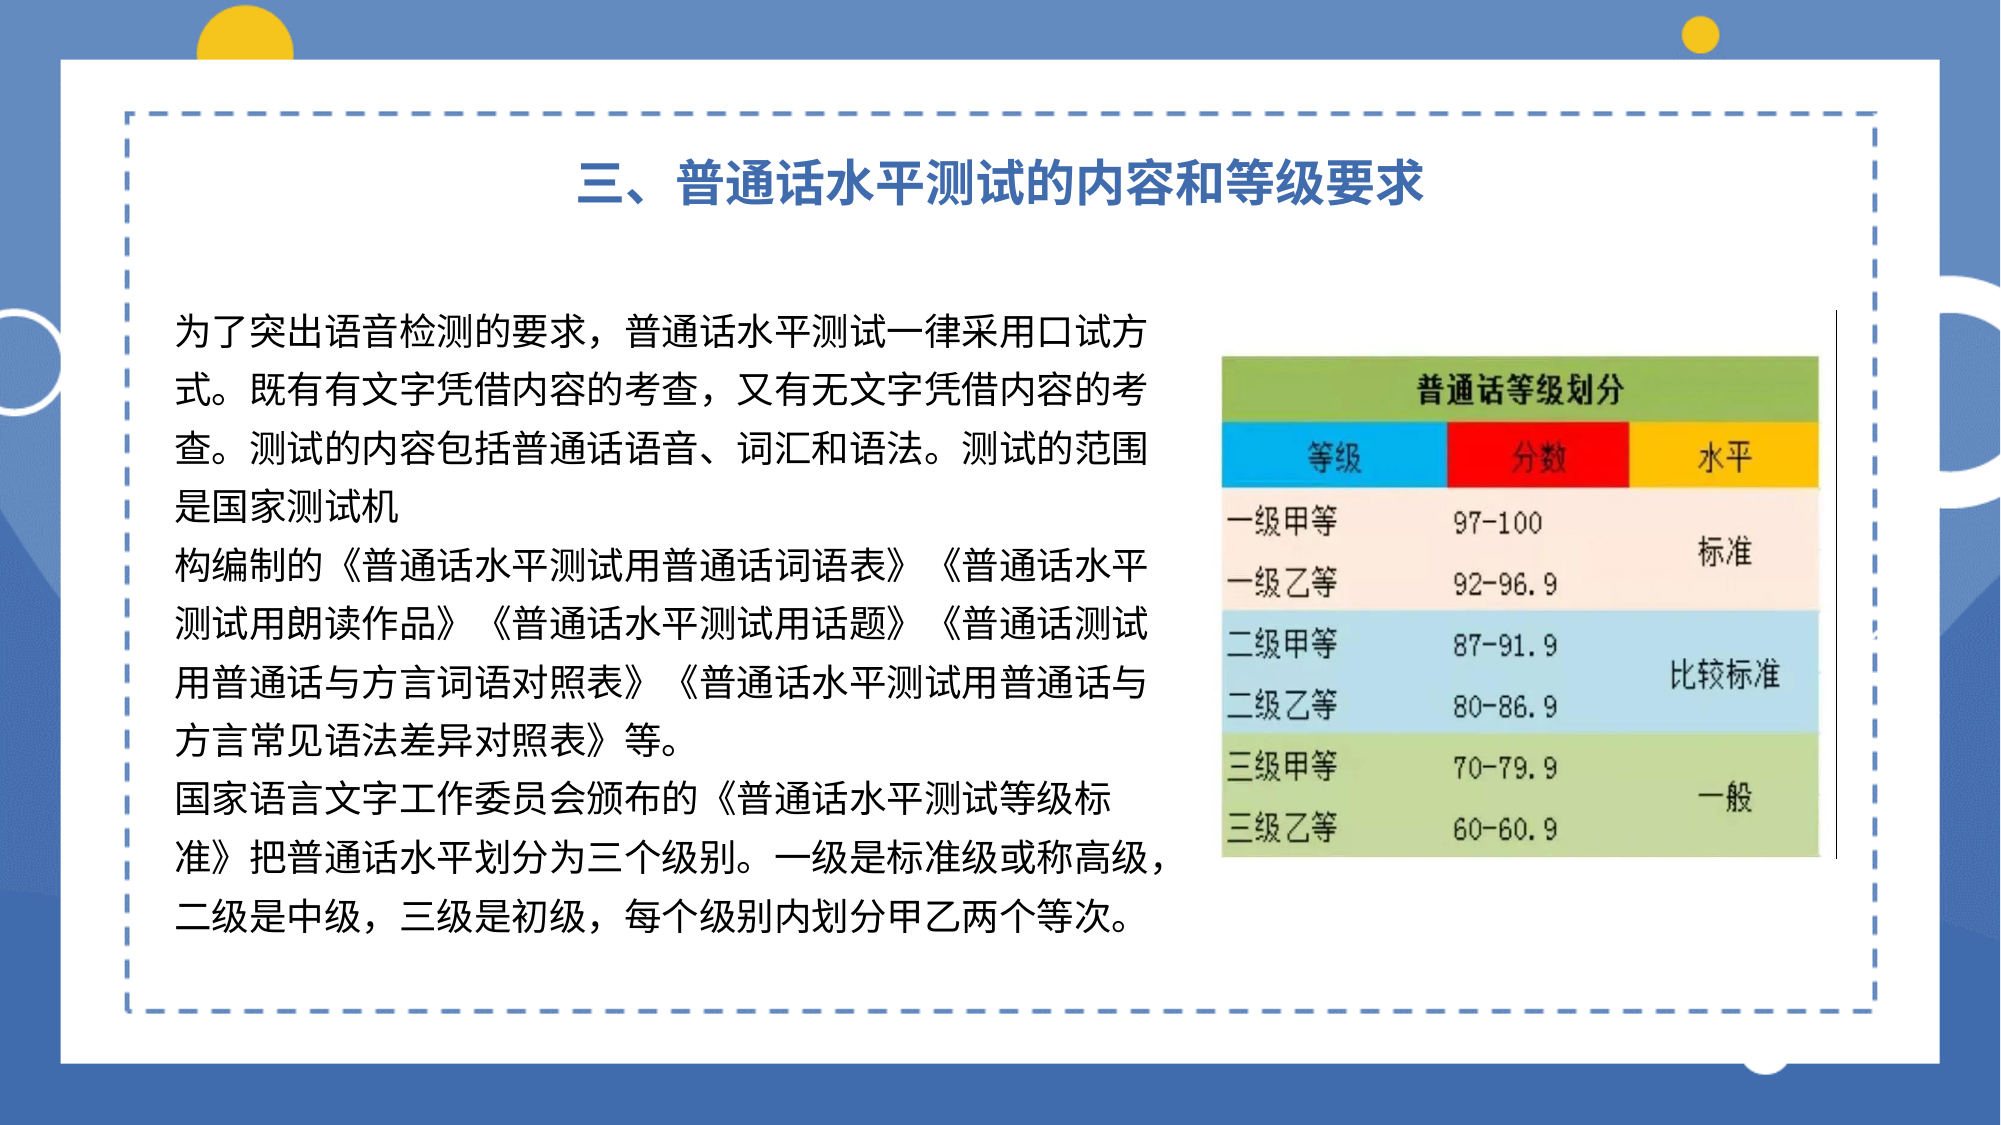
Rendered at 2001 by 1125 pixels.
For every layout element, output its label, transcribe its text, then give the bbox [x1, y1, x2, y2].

text_box 三、普通话水平测试的内容和等级要求 [560, 144, 1440, 220]
picture [0, 0, 2001, 1125]
text_box 为了突出语音检测的要求，普通话水平测试一律采用口试方式。既有有文字凭借内容的考查，又有无文字凭借内容的考查。测试的内容包括普通话语音、词汇和语法。测试的范围是国家测试机 构编制的《普通话水平测试用普通话词语表》《普通话水平测试用朗读作品》《普通话水平测试用话题》《普通话测试用普通话与方言词语对照表》《普通话水平测试用普通话与方言常见语法差异对照表》等。 国家语言文字工作委员会颁布的《普通话水平测试等级标准》把普通话水平划分为三个级别。一级是标准级或称高级，二级是中级，三级是初级，每个级别内划分甲乙两个等次。 [159, 286, 1197, 945]
